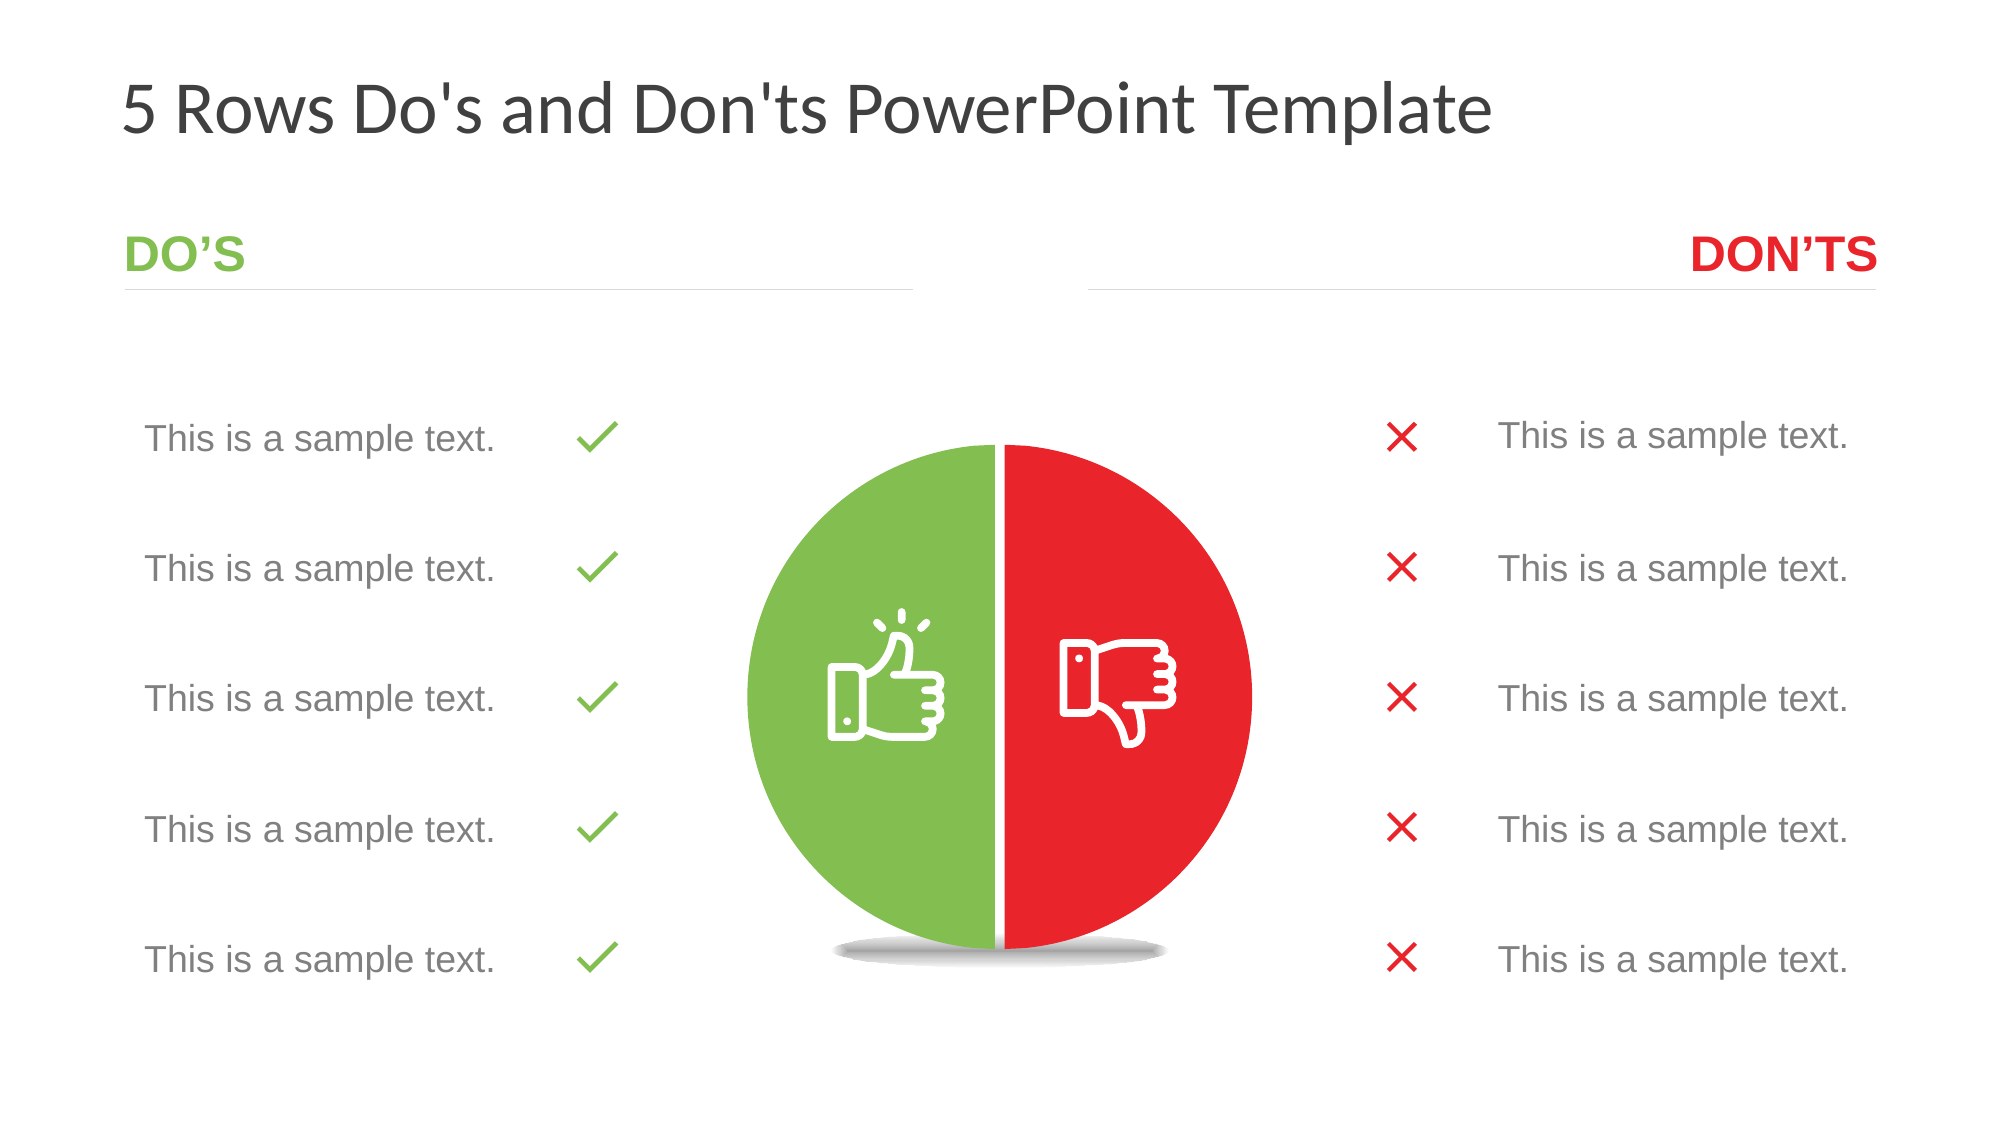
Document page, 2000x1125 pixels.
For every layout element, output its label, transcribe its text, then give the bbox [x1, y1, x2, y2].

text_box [827, 607, 945, 741]
title 5 Rows Do's and Don'ts PowerPoint Template [99, 45, 1900, 162]
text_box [549, 908, 646, 1006]
text_box This is a sample text. [1482, 797, 1881, 857]
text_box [1353, 518, 1451, 615]
text_box DO’S [108, 214, 261, 290]
text_box DON’TS [1674, 214, 1894, 290]
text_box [549, 388, 646, 485]
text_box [549, 778, 646, 876]
text_box This is a sample text. [112, 927, 511, 987]
text_box This is a sample text. [1482, 927, 1881, 987]
text_box [847, 958, 1152, 968]
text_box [549, 648, 646, 746]
text_box This is a sample text. [1482, 403, 1881, 464]
text_box This is a sample text. [112, 667, 511, 727]
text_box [1353, 388, 1451, 485]
text_box This is a sample text. [112, 407, 511, 467]
text_box This is a sample text. [112, 536, 511, 597]
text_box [1353, 778, 1451, 876]
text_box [747, 444, 1253, 950]
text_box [1353, 908, 1451, 1006]
text_box This is a sample text. [1482, 536, 1881, 597]
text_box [549, 518, 646, 615]
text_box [1353, 648, 1451, 745]
text_box This is a sample text. [112, 797, 511, 857]
text_box This is a sample text. [1482, 667, 1881, 727]
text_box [1059, 638, 1177, 749]
